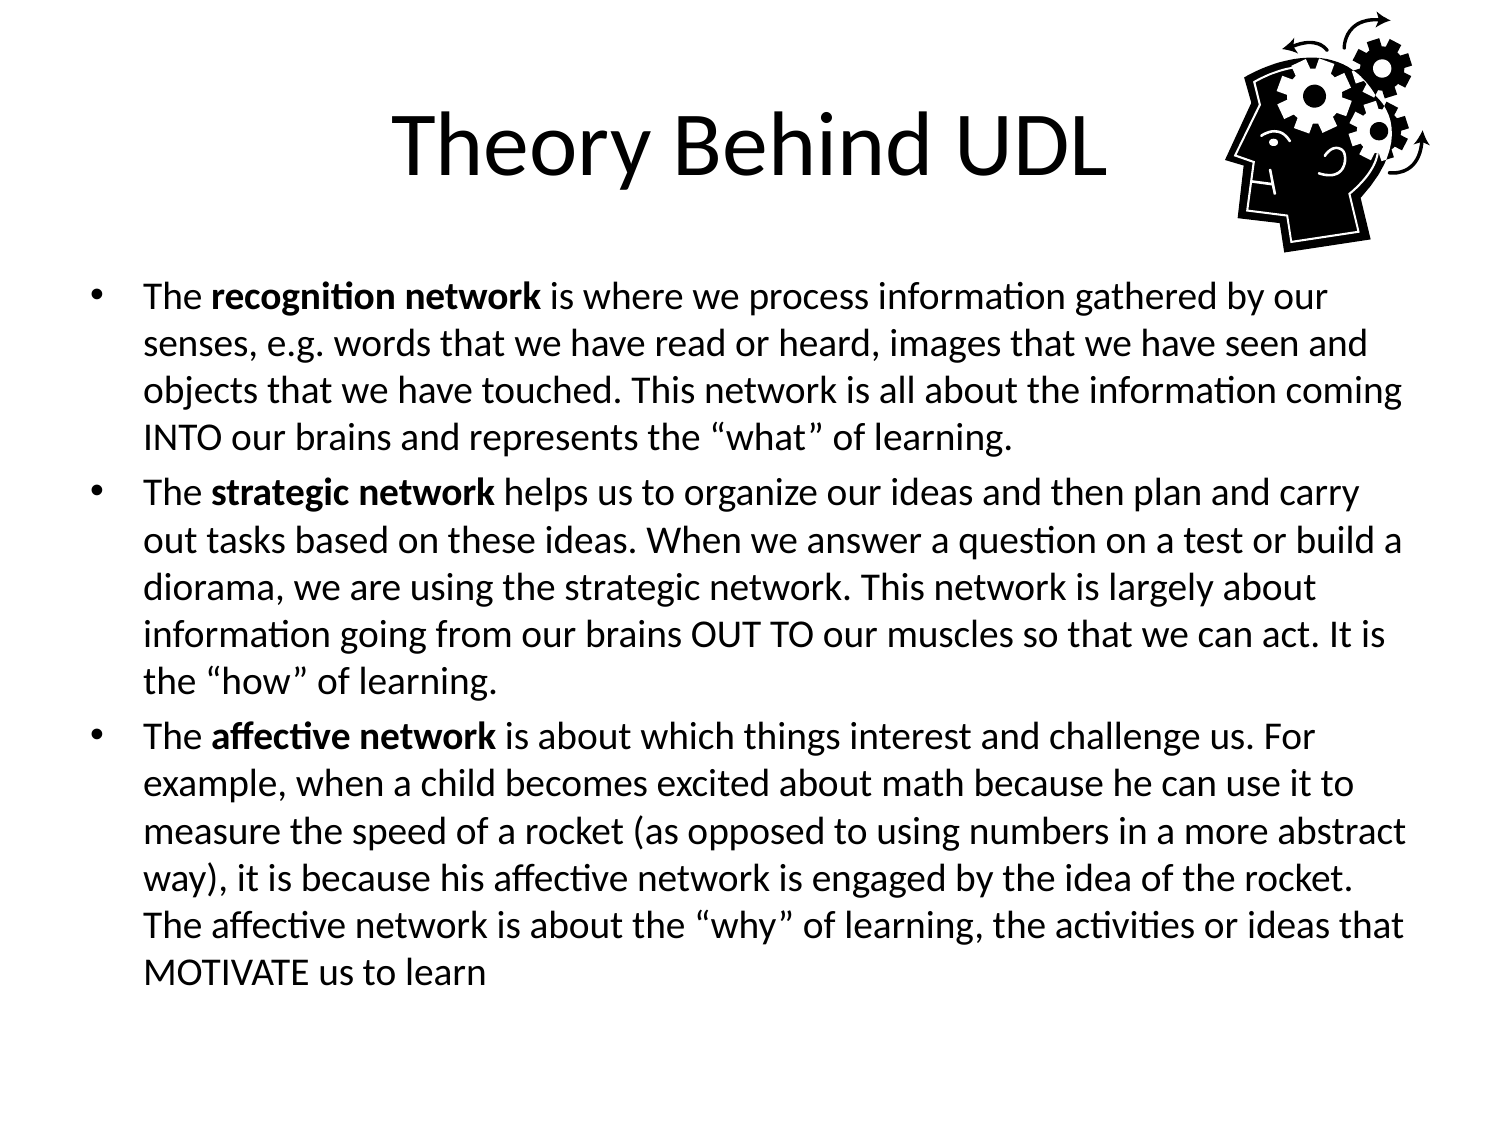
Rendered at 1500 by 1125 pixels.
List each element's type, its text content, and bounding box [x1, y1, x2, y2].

picture [1224, 11, 1431, 253]
list The recognition network is where we process information gathered by our senses, e.g. words that we have read or heard, images that we have seen and objects that we have touched. This network is all about the information coming INTO our brains and represents the “what” of learning. The strategic network helps us to organize our ideas and then plan and carry out tasks based on these ideas. When we answer a question on a test or build a diorama, we are using the strategic network. This network is largely about information going from our brains OUT TO our muscles so that we can act. It is the “how” of learning. The affective network is about which things interest and challenge us. For example, when a child becomes excited about math because he can use it to measure the speed of a rocket (as opposed to using numbers in a more abstract way), it is because his affective network is engaged by the idea of the rocket. The affective network is about the “why” of learning, the activities or ideas that MOTIVATE us to learn [75, 262, 1425, 1005]
title Theory Behind UDL [75, 45, 1219, 233]
